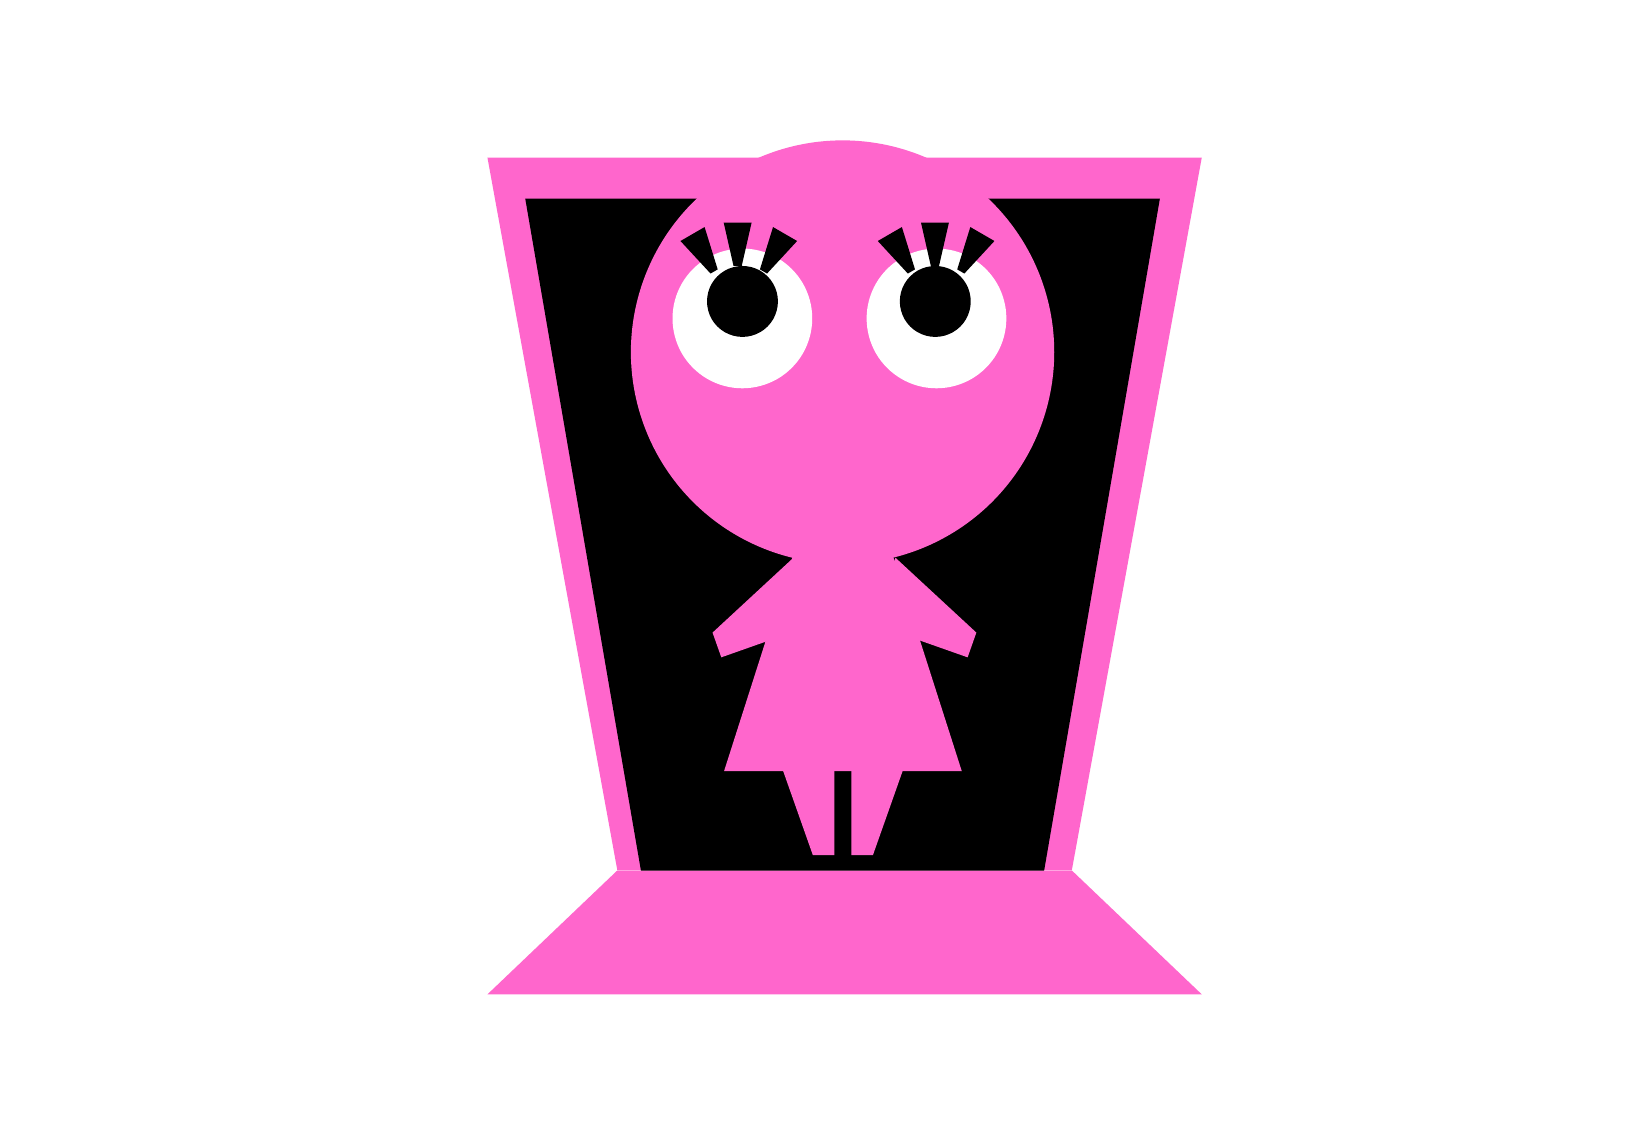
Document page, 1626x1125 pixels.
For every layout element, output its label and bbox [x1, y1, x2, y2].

text_box [487, 140, 1202, 995]
